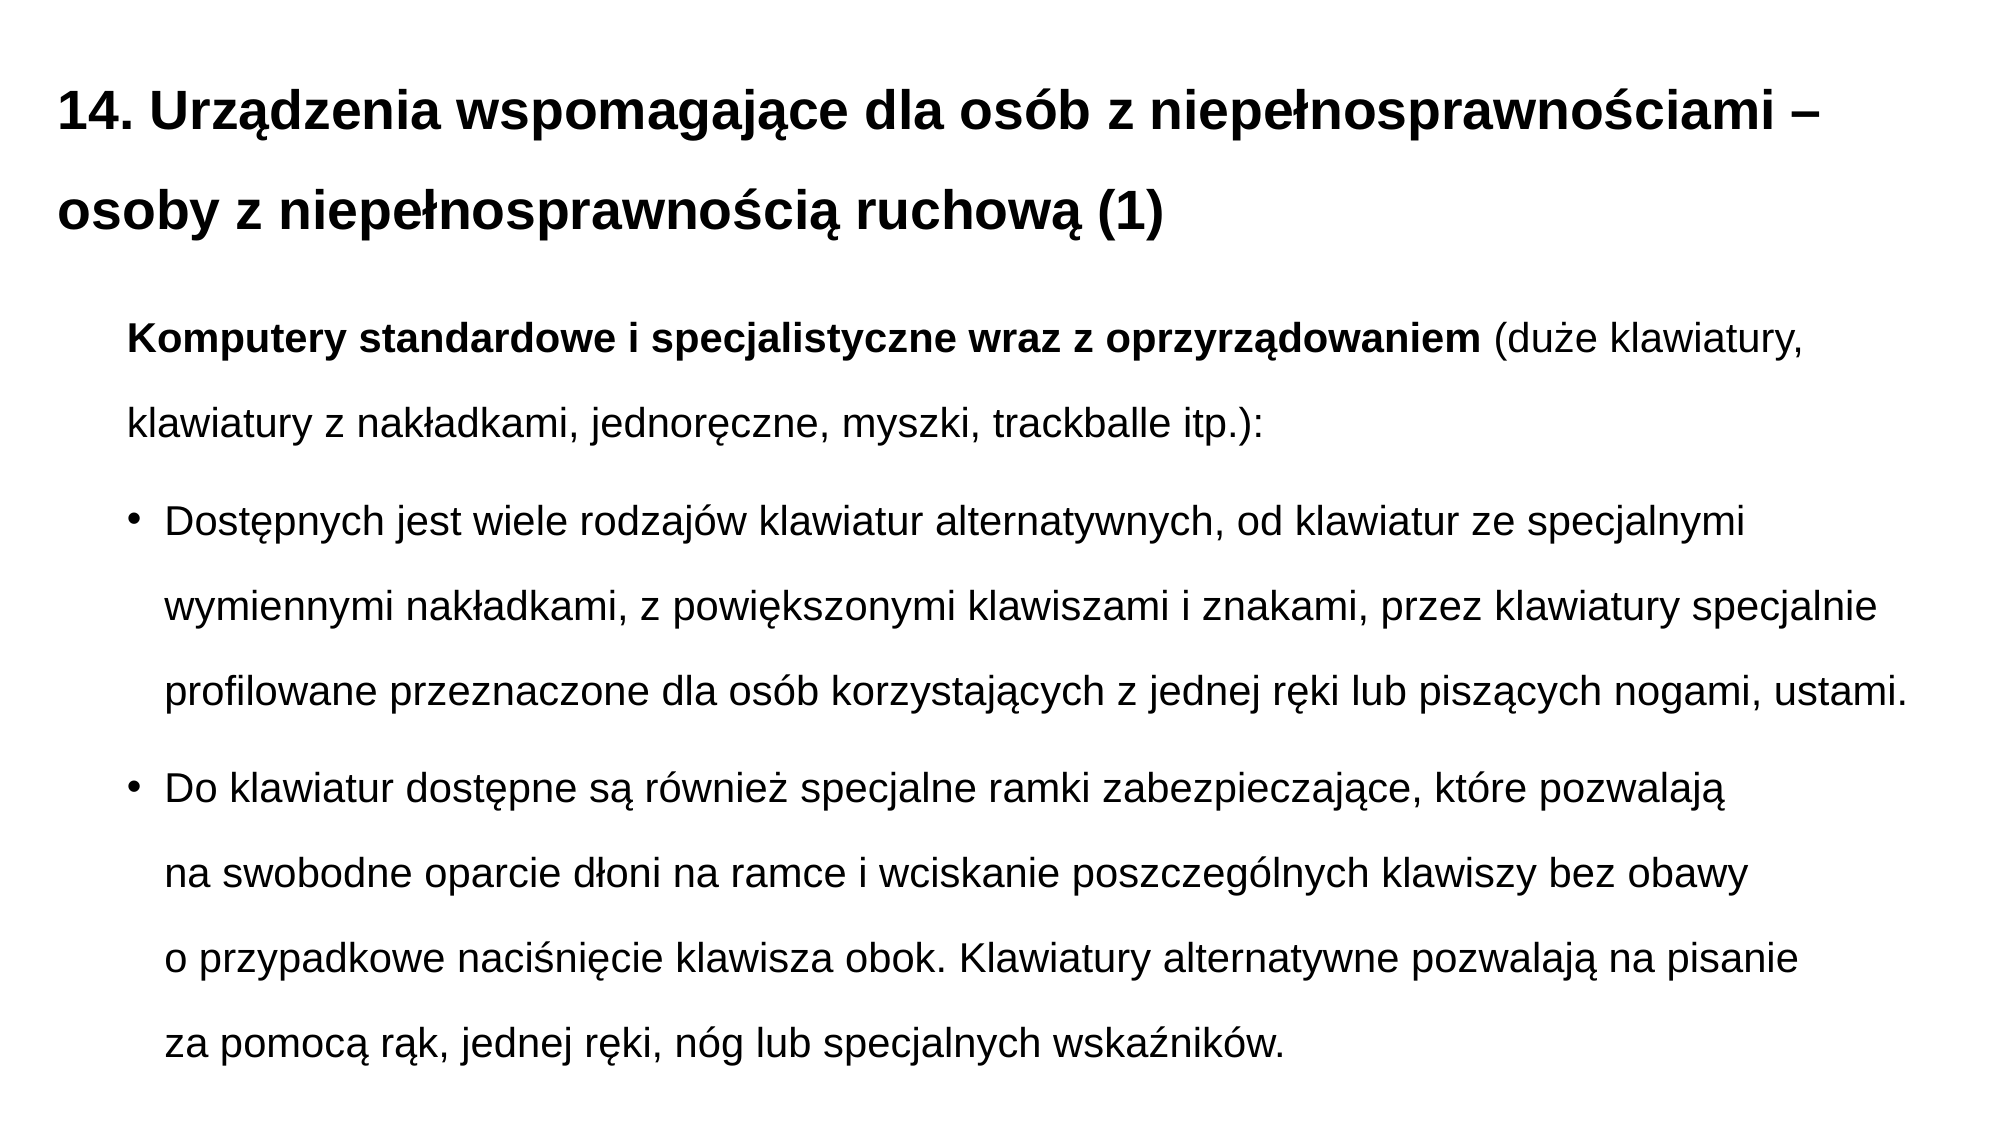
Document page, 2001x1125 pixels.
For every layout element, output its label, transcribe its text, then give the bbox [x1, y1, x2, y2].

list Komputery standardowe i specjalistyczne wraz z oprzyrządowaniem (duże klawiatury, klawiatury z nakładkami, jednoręczne, myszki, trackballe itp.): Dostępnych jest wiele rodzajów klawiatur alternatywnych, od klawiatur ze specjalnymi wymiennymi nakładkami, z powiększonymi klawiszami i znakami, przez klawiatury specjalnie profilowane przeznaczone dla osób korzystających z jednej ręki lub piszących nogami, ustami. Do klawiatur dostępne są również specjalne ramki zabezpieczające, które pozwalają na swobodne oparcie dłoni na ramce i wciskanie poszczególnych klawiszy bez obawy o przypadkowe naciśnięcie klawisza obok. Klawiatury alternatywne pozwalają na pisanie za pomocą rąk, jednej ręki, nóg lub specjalnych wskaźników. [111, 268, 1958, 1067]
title 14. Urządzenia wspomagające dla osób z niepełnosprawnościami – osoby z niepełnosprawnością ruchową (1) [42, 32, 1958, 250]
